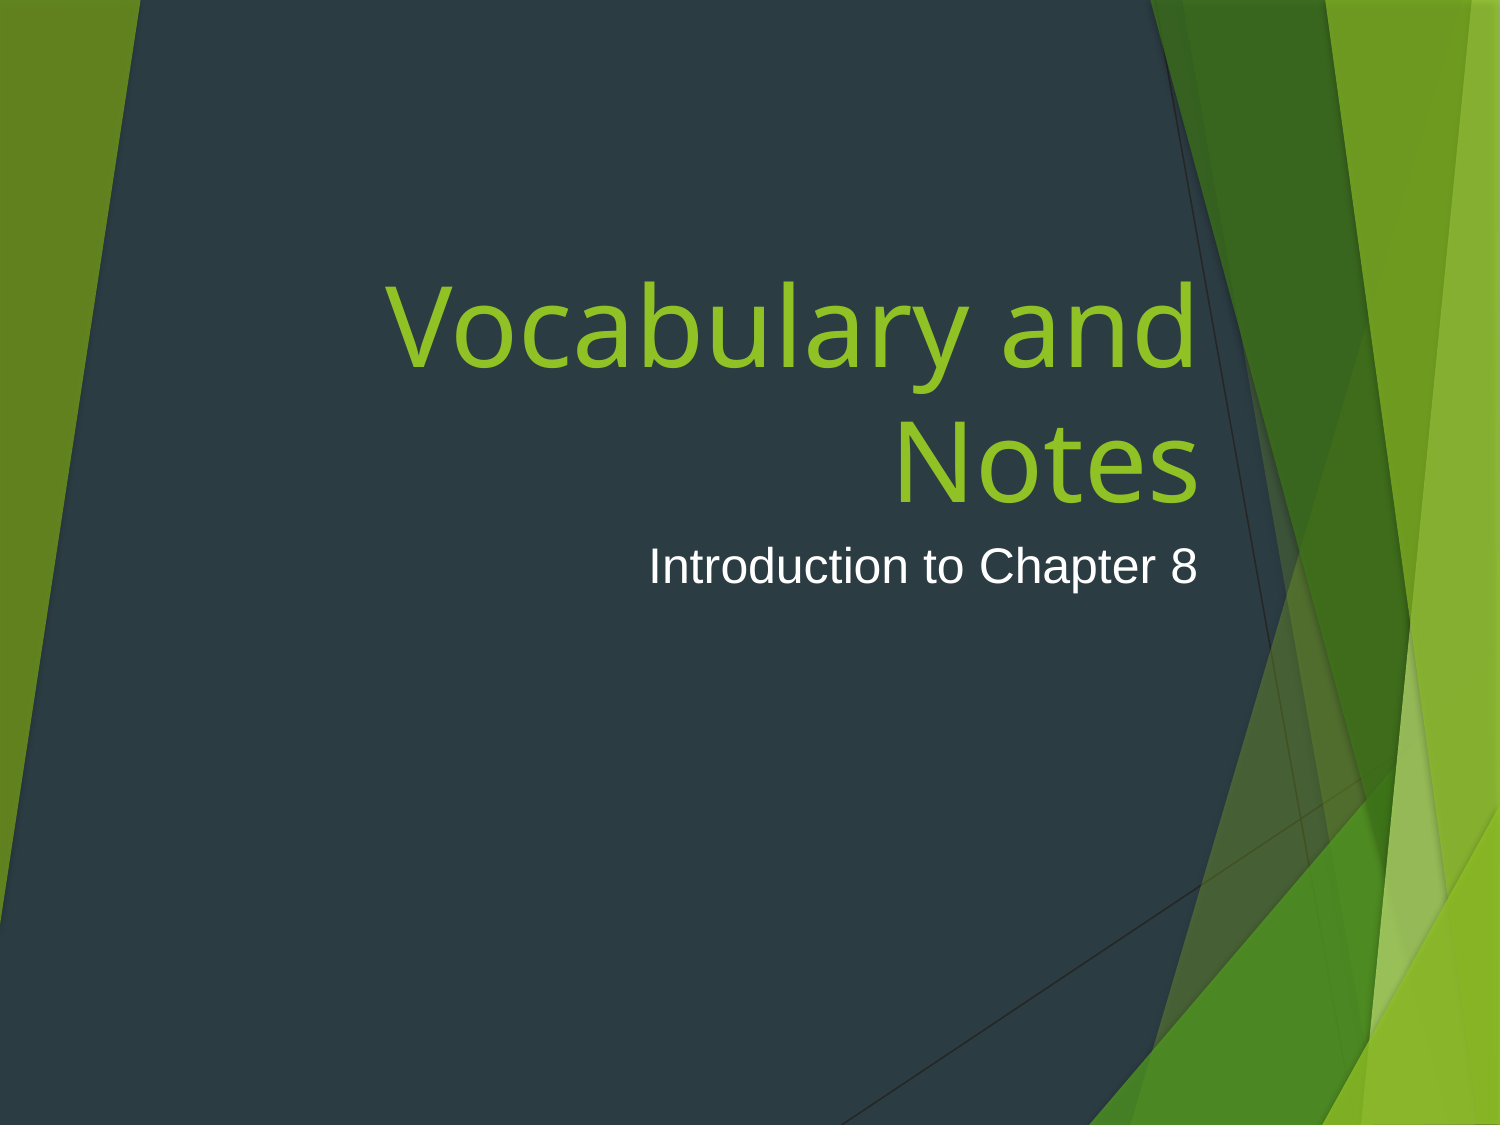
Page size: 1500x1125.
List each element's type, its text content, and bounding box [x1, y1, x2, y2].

title Vocabulary and Notes [91, 262, 1217, 533]
text_box Introduction to Chapter 8 [633, 526, 1214, 601]
